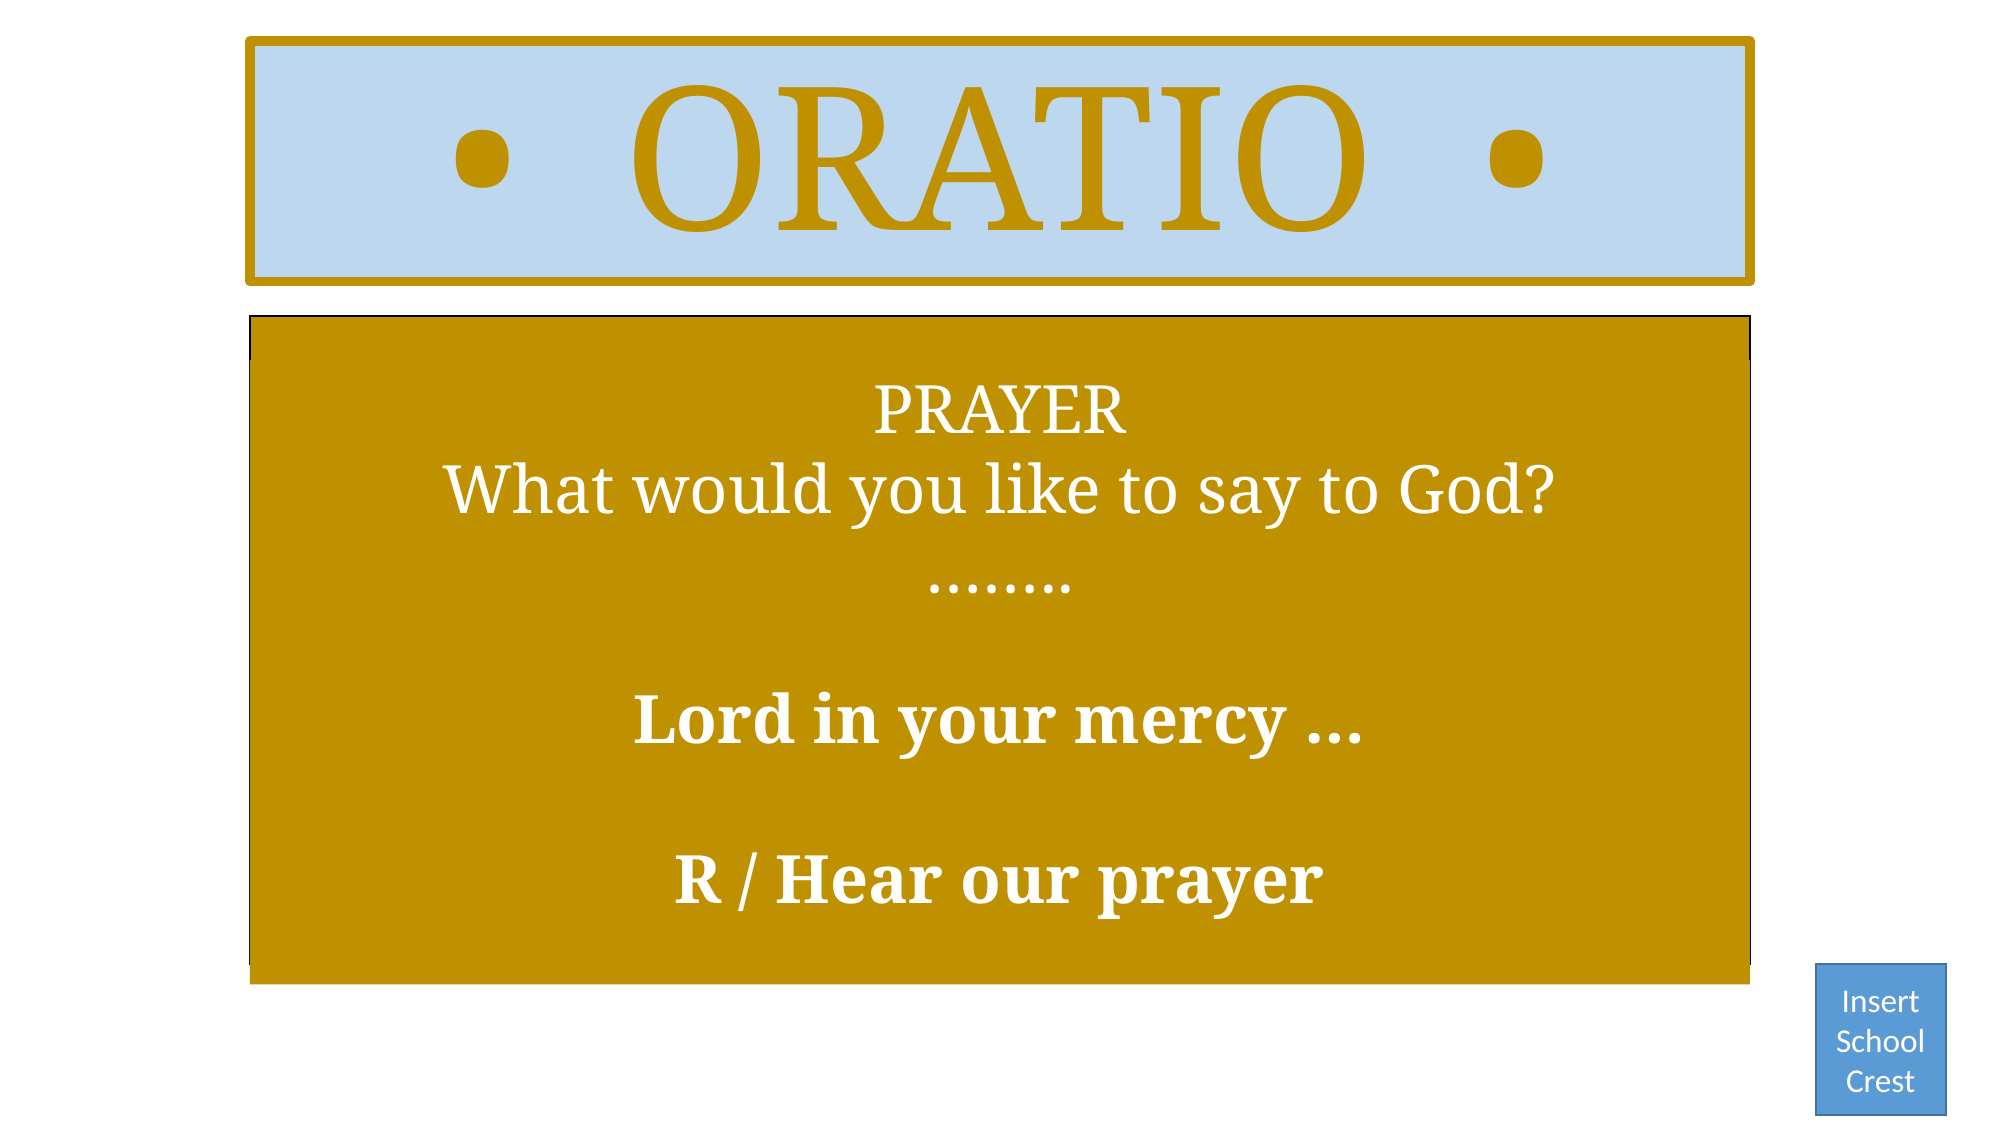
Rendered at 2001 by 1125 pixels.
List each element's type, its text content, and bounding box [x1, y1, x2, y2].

text_box • ORATIO • [249, 40, 1750, 282]
text_box PRAYER What would you like to say to God? …….. Lord in your mercy … R / Hear our prayer [249, 360, 1750, 985]
text_box [249, 315, 1751, 965]
text_box Insert School Crest [1815, 963, 1947, 1116]
